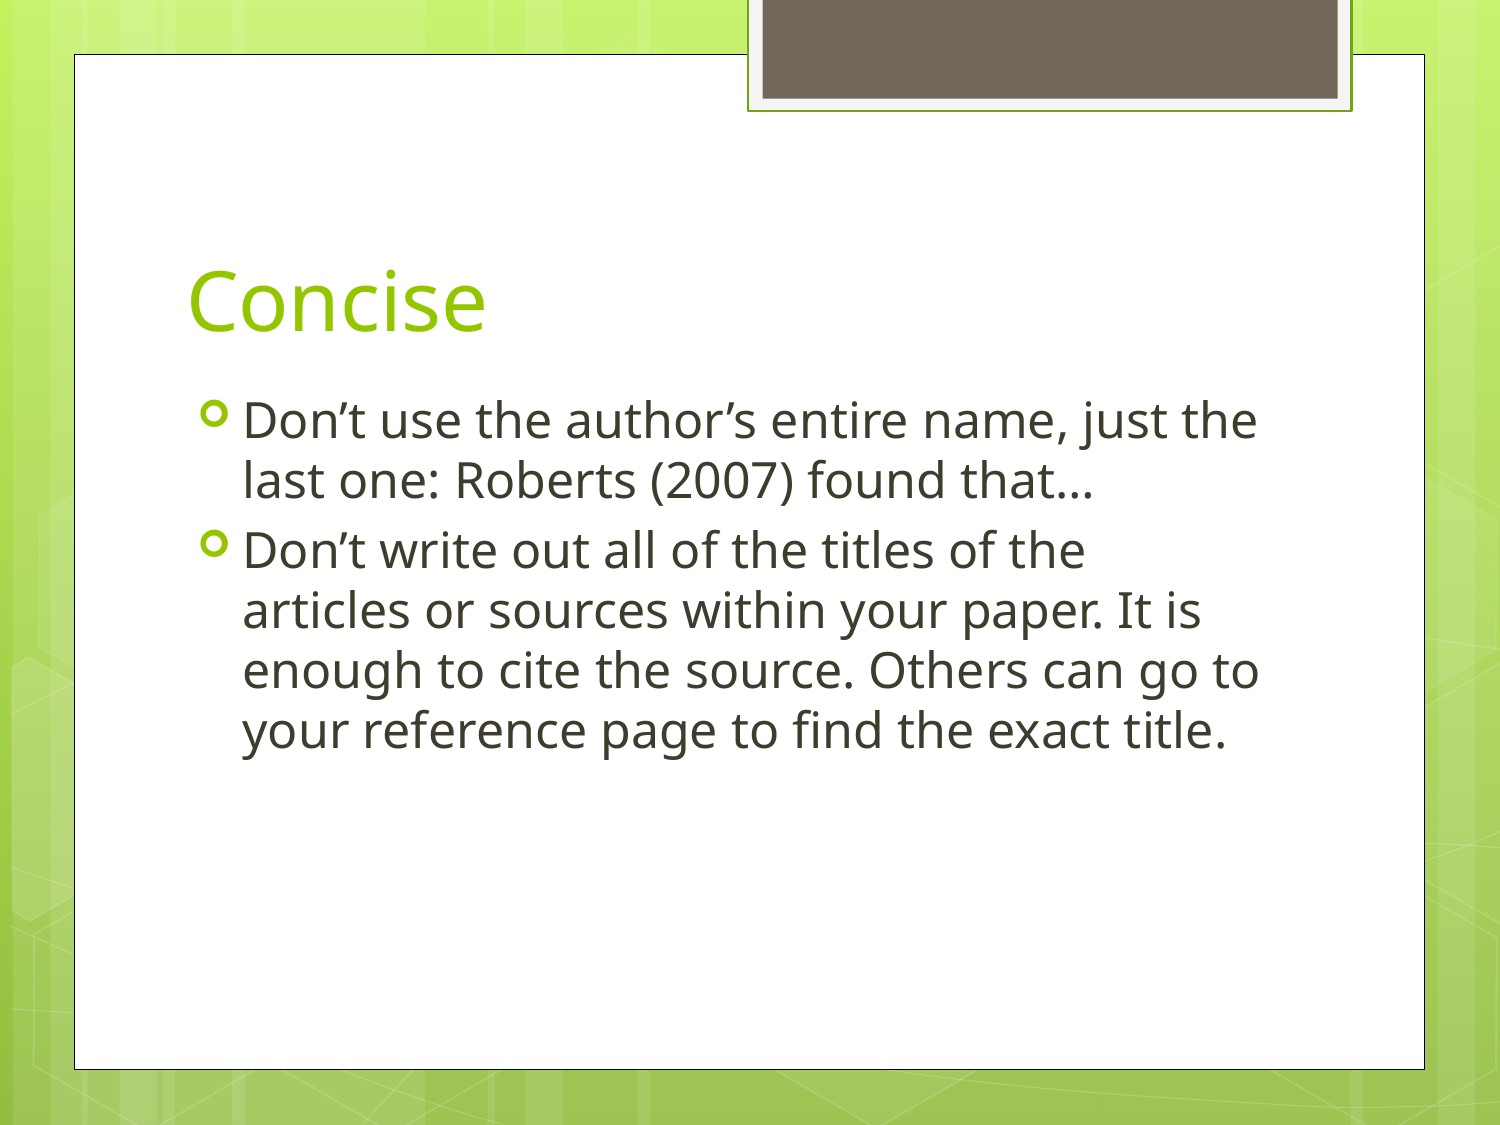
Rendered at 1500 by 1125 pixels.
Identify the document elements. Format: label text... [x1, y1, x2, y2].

list Don’t use the author’s entire name, just the last one: Roberts (2007) found that… Don’t write out all of the titles of the articles or sources within your paper. It is enough to cite the source. Others can go to your reference page to find the exact title. [171, 381, 1283, 957]
title Concise [171, 168, 1324, 357]
